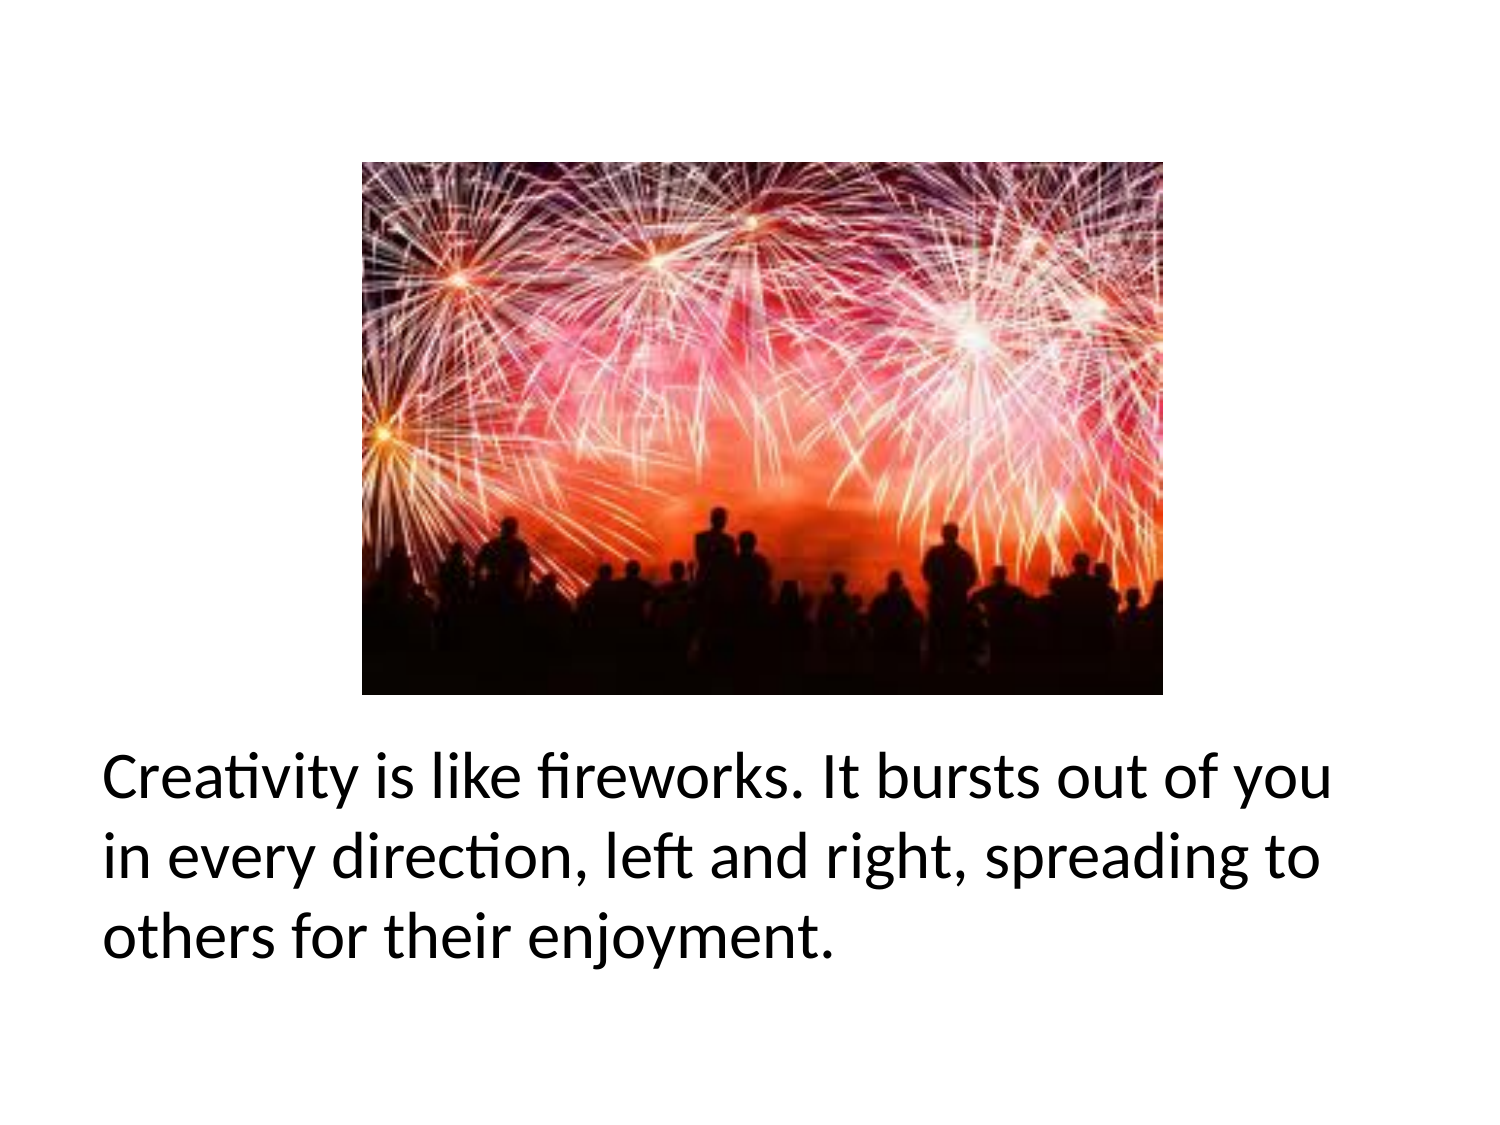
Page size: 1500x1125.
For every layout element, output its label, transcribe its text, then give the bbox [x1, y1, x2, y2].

text_box Creativity is like fireworks. It bursts out of you in every direction, left and right, spreading to others for their enjoyment. [87, 724, 1413, 1070]
picture [362, 162, 1163, 696]
